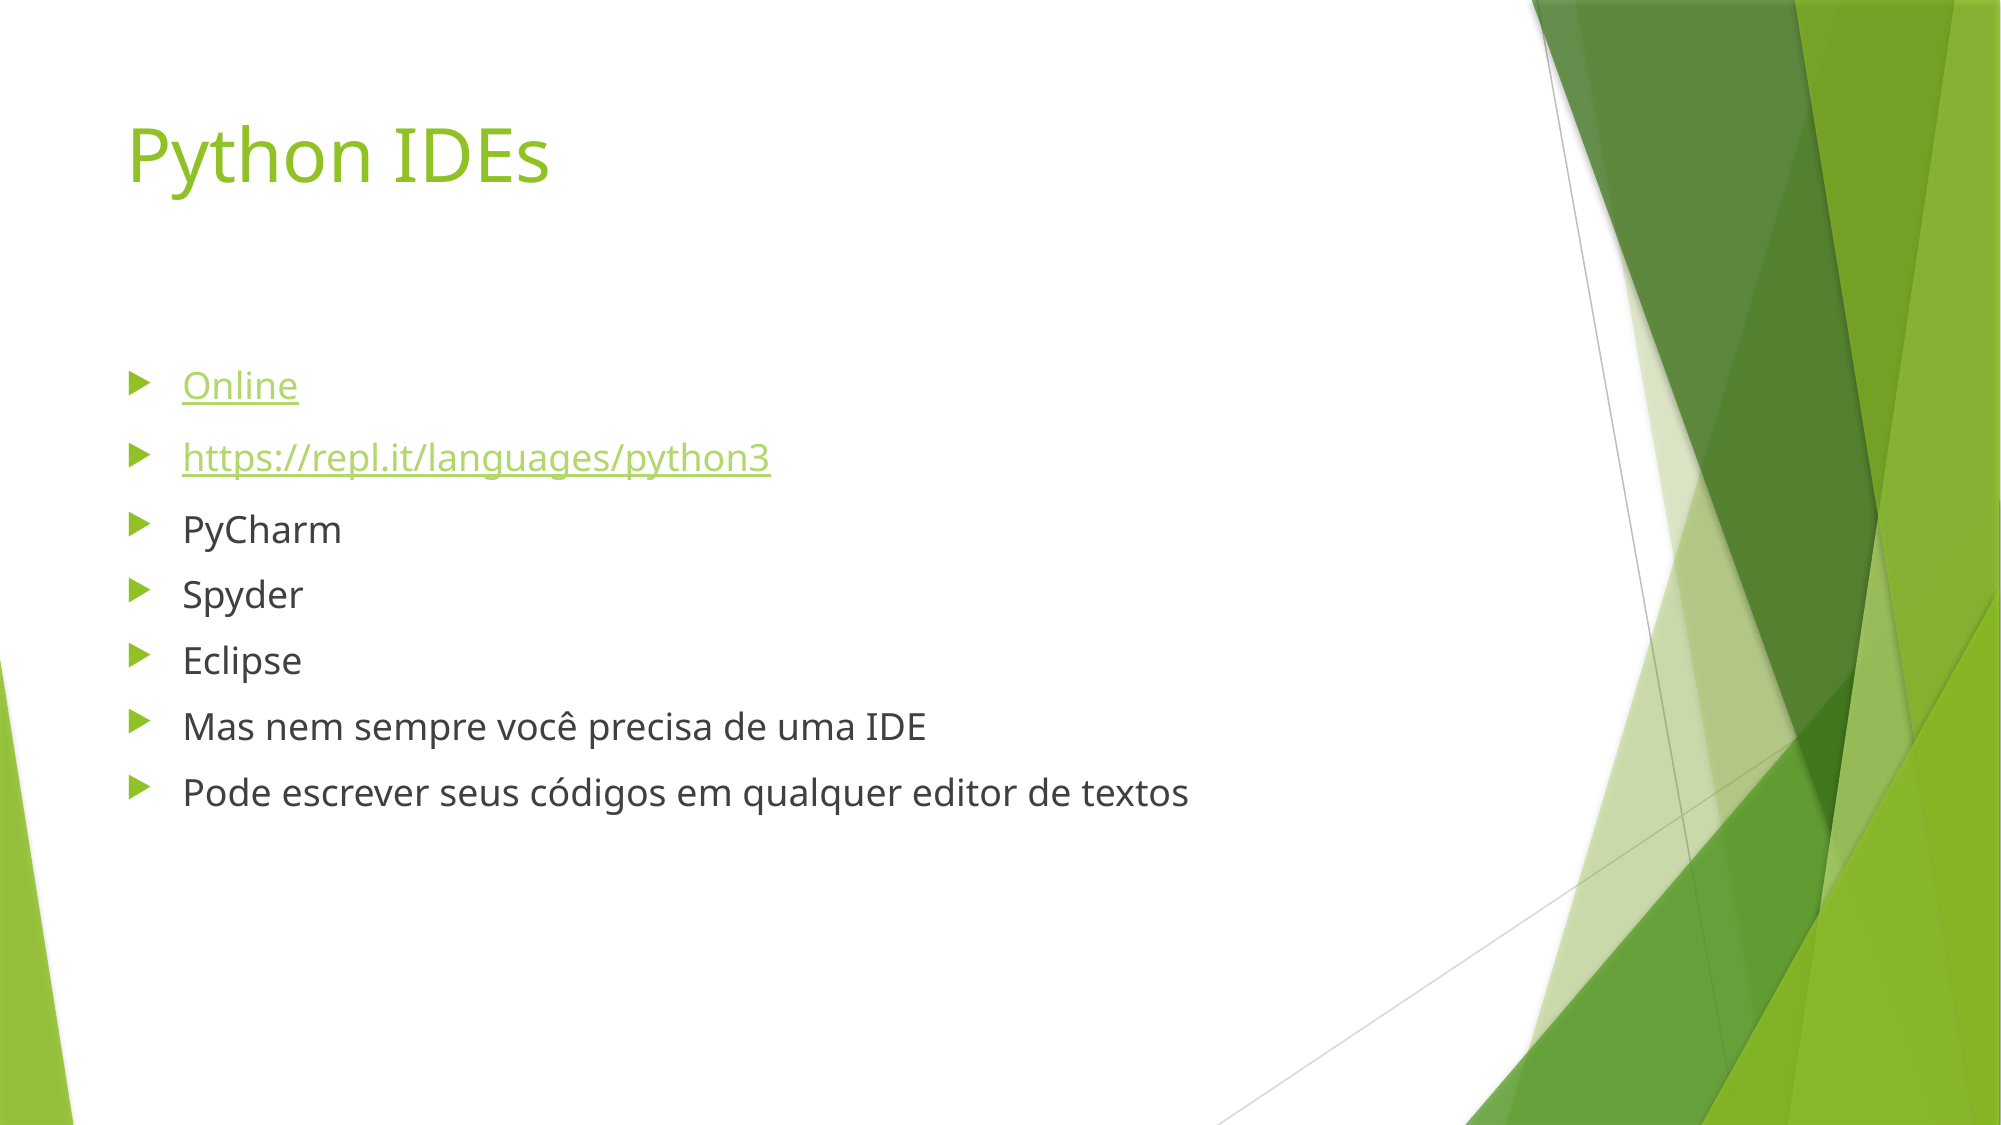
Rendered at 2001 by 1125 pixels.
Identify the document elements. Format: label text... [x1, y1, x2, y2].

list Online https://repl.it/languages/python3 PyCharm Spyder Eclipse Mas nem sempre você precisa de uma IDE Pode escrever seus códigos em qualquer editor de textos [111, 354, 1522, 992]
title Python IDEs [111, 99, 1522, 317]
